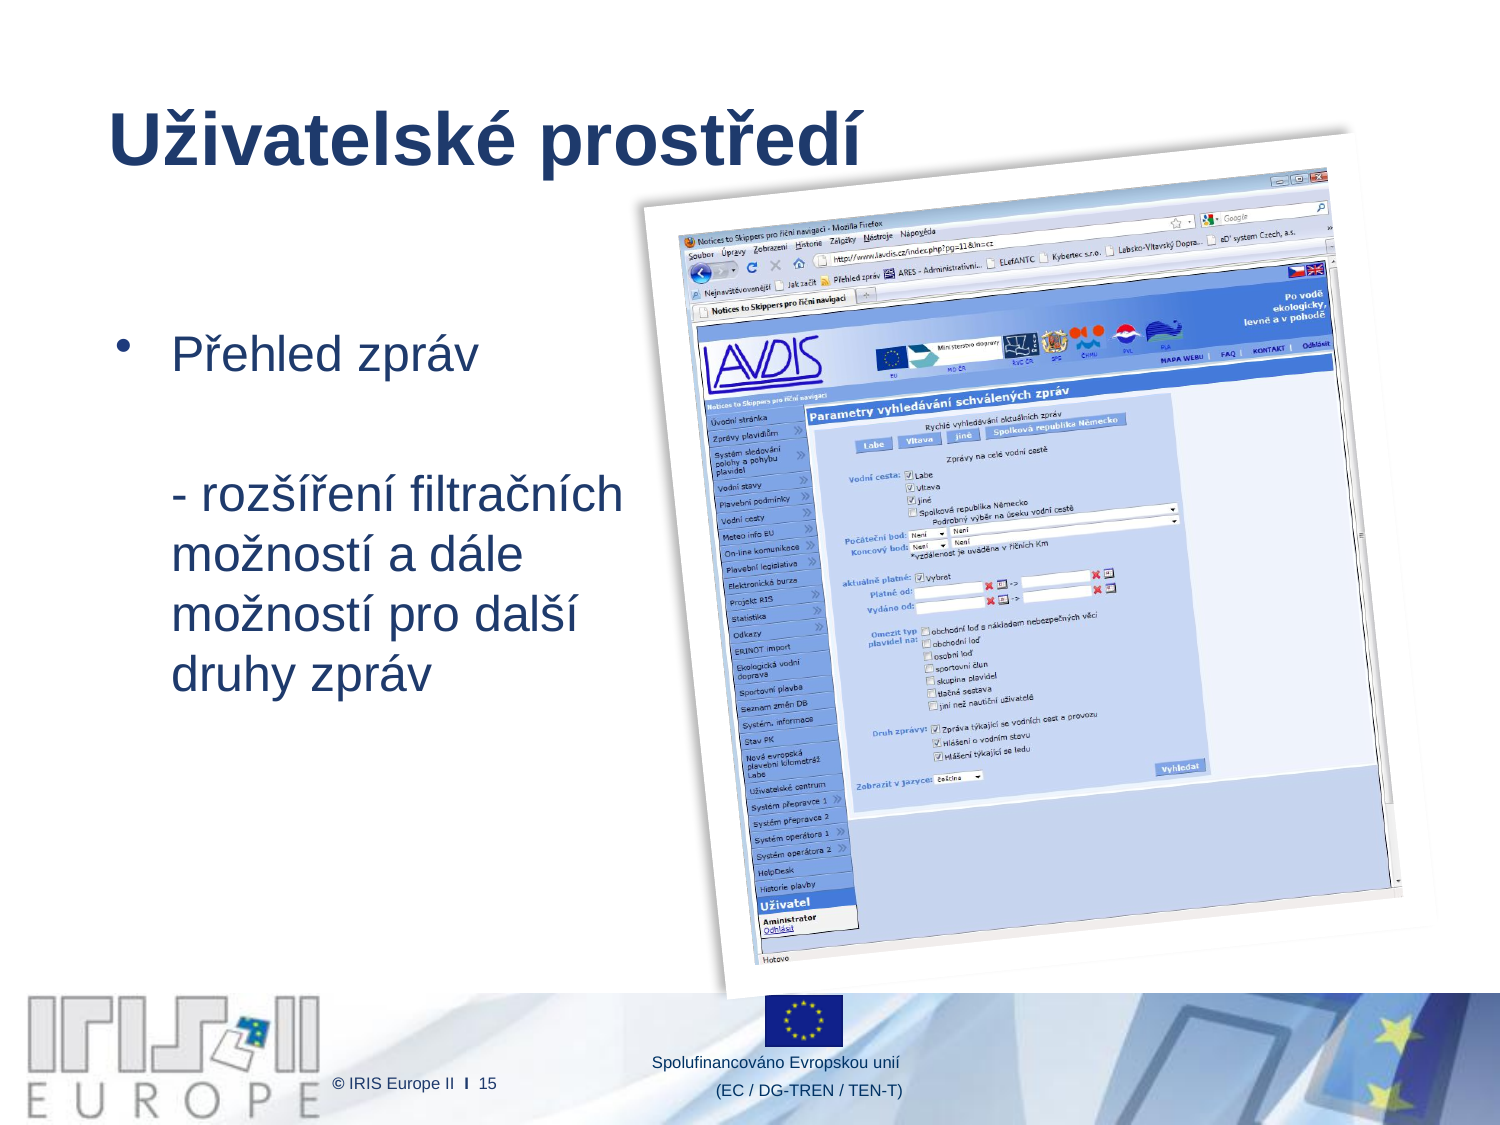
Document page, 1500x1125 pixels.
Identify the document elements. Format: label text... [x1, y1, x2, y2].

picture [0, 993, 1500, 1125]
list Přehled zpráv - rozšíření filtračních možností a dále možností pro další druhy zpráv [100, 314, 669, 965]
picture [679, 169, 1403, 965]
title Uživatelské prostředí [93, 81, 1393, 189]
